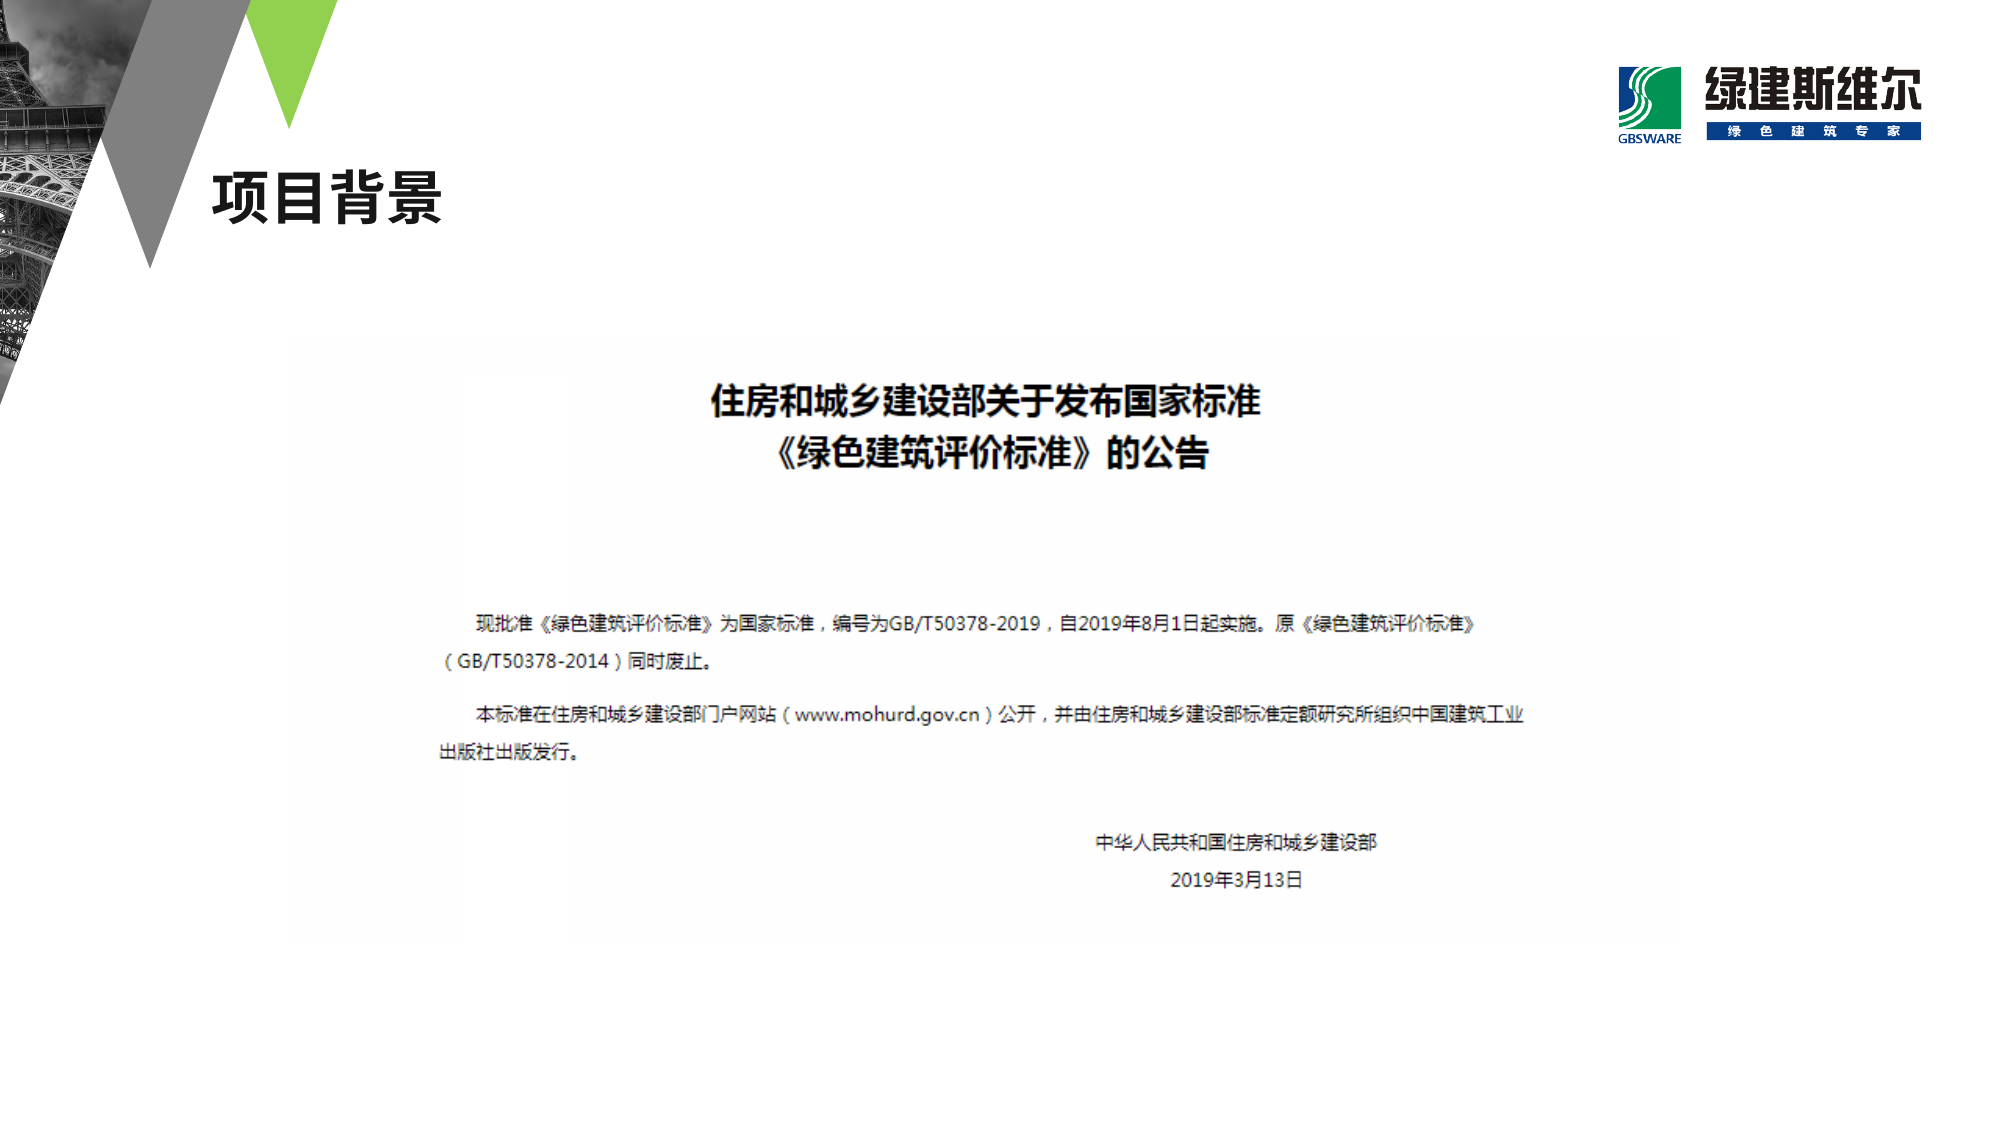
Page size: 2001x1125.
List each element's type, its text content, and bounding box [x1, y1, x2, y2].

picture [0, 0, 152, 405]
title 项目背景 [196, 137, 1187, 256]
picture [291, 338, 1681, 945]
picture [1617, 65, 1922, 144]
